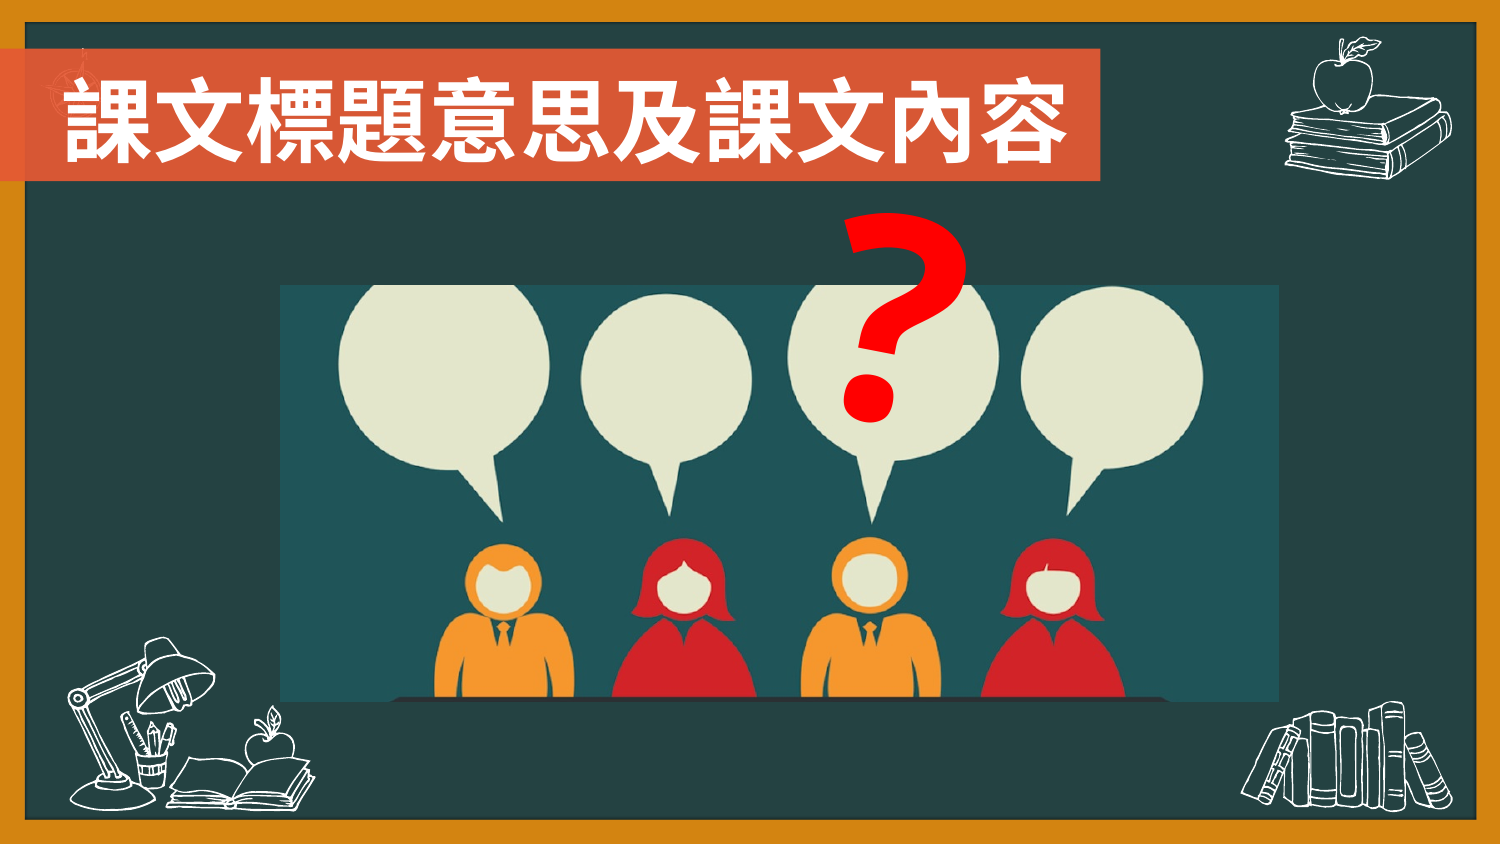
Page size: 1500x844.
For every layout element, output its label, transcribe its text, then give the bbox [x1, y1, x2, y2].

text_box ? [816, 115, 900, 285]
picture [0, 0, 1500, 844]
text_box 課文標題意思及課文內容 [0, 48, 1102, 182]
